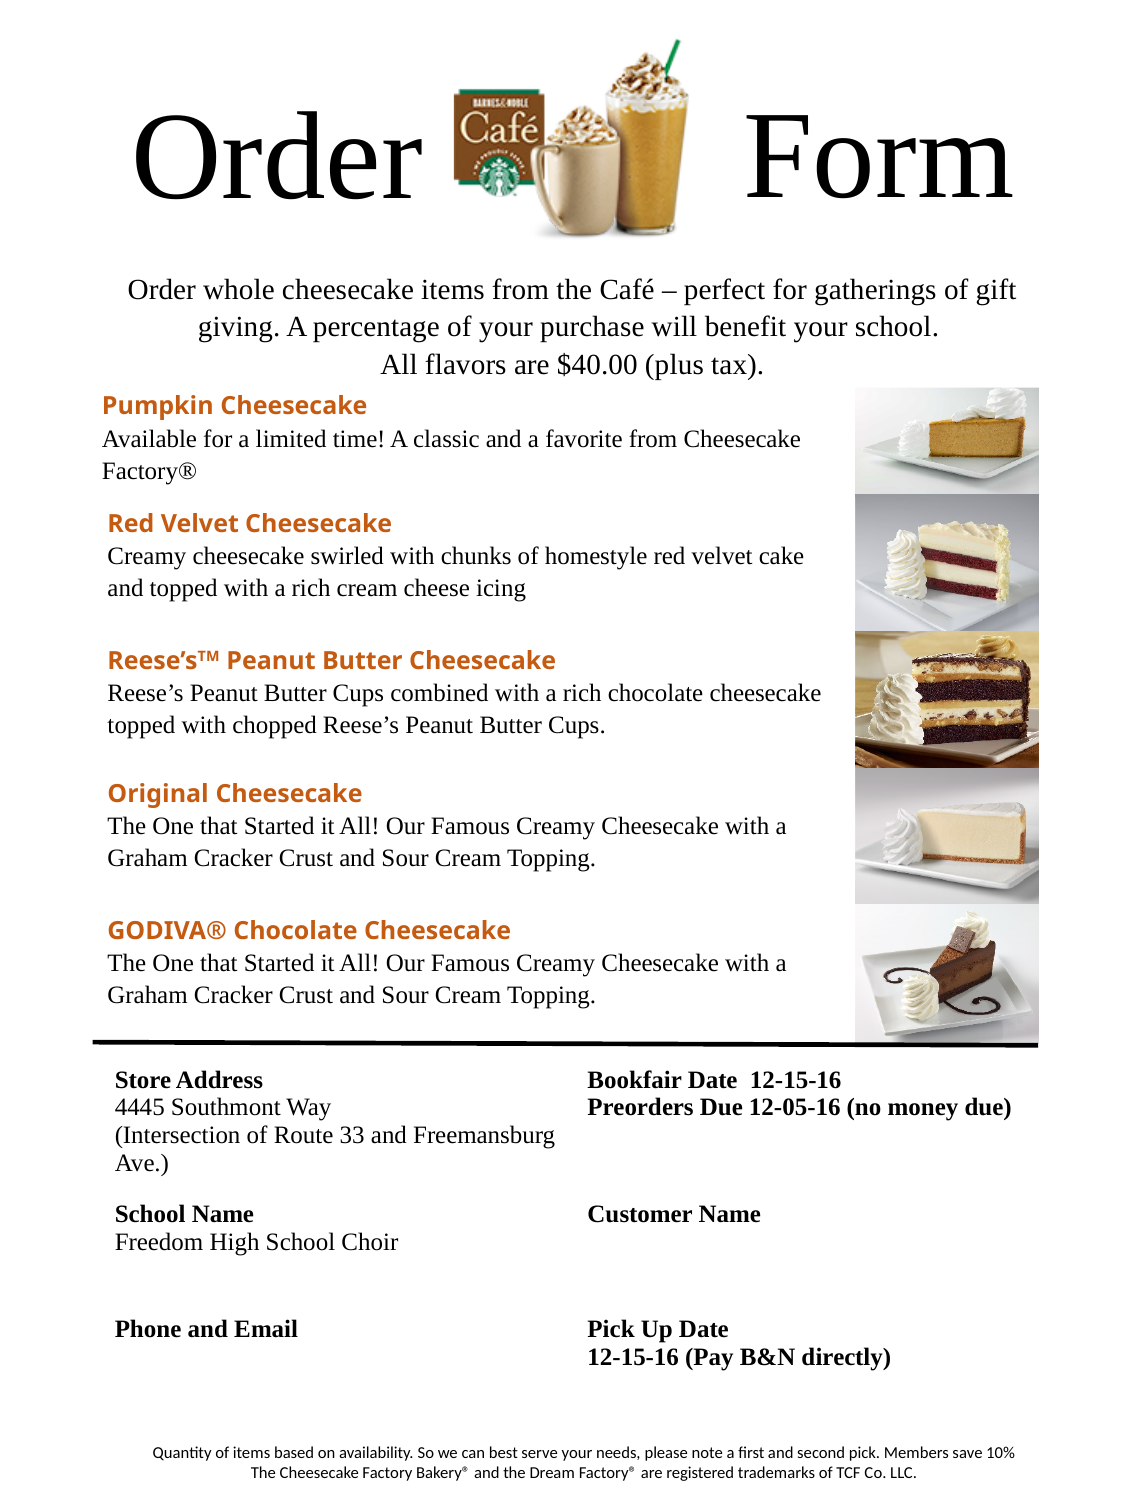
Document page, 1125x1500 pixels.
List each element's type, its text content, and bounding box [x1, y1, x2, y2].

text_box Form [728, 64, 1030, 230]
table_cell School Name Freedom High School Choir [101, 1196, 572, 1307]
table_cell Pick Up Date 12-15-16 (Pay B&N directly) [573, 1309, 1044, 1442]
text_box GODIVA® Chocolate Cheesecake The One that Started it All! Our Famous Creamy Cheesecake with a Graham Cracker Crust and Sour Cream Topping. [92, 904, 855, 1016]
picture [443, 31, 702, 254]
text_box Order [116, 66, 439, 232]
text_box Order whole cheesecake items from the Café – perfect for gatherings of gift giving. A percentage of your purchase will benefit your school. All flavors are $40.00 (plus tax). [88, 260, 1057, 388]
table_header Store Address 4445 Southmont Way (Intersection of Route 33 and Freemansburg Ave.) [101, 1059, 572, 1190]
table_cell Phone and Email [101, 1309, 572, 1442]
text_box Quantity of items based on availability. So we can best serve your needs, please note a first and second pick. Members save 10% The Cheesecake Factory Bakery® and the Dream Factory® are registered trademarks of TCF Co. LLC. [137, 1434, 1032, 1490]
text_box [92, 1042, 1039, 1046]
text_box Red Velvet Cheesecake Creamy cheesecake swirled with chunks of homestyle red velvet cake and topped with a rich cream cheese icing [92, 497, 855, 609]
text_box Reese’sTM Peanut Butter Cheesecake Reese’s Peanut Butter Cups combined with a rich chocolate cheesecake topped with chopped Reese’s Peanut Butter Cups. [92, 634, 854, 746]
text_box Pumpkin Cheesecake Available for a limited time! A classic and a favorite from Cheesecake Factory® [86, 380, 855, 492]
table_header Bookfair Date 12-15-16 Preorders Due 12-05-16 (no money due) [573, 1059, 1044, 1190]
picture [854, 362, 1039, 1042]
table_cell Customer Name [573, 1196, 1044, 1307]
text_box Original Cheesecake The One that Started it All! Our Famous Creamy Cheesecake with a Graham Cracker Crust and Sour Cream Topping. [92, 768, 855, 880]
